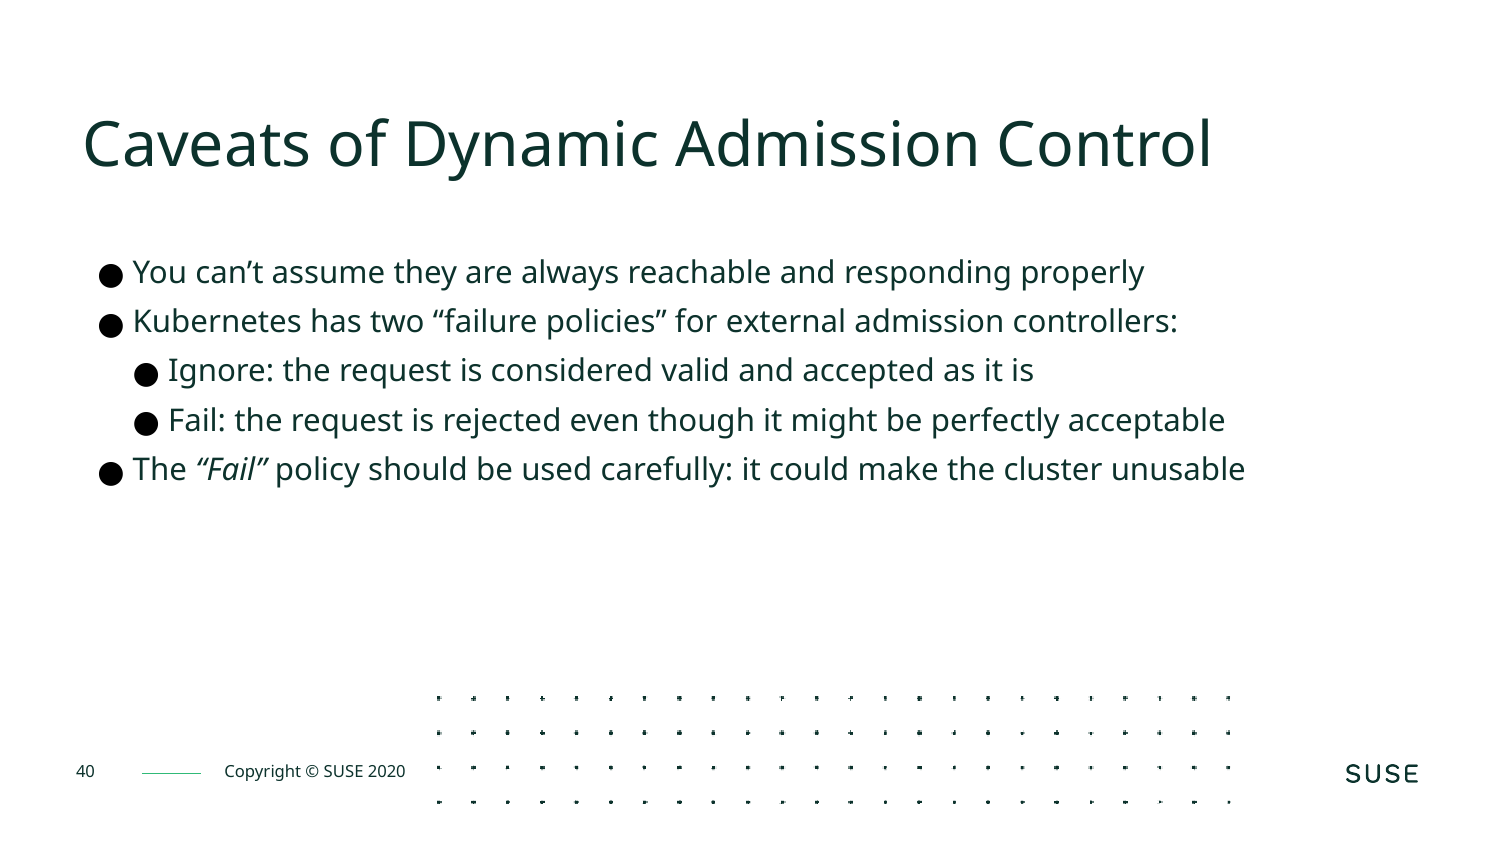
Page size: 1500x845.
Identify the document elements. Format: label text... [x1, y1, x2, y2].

picture [437, 696, 1255, 815]
text_box You can’t assume they are always reachable and responding properly Kubernetes has two “failure policies” for external admission controllers: Ignore: the request is considered valid and accepted as it is Fail: the request is rejected even though it might be perfectly acceptable The “Fail” policy should be used carefully: it could make the cluster unusable [82, 244, 1299, 695]
text_box Caveats of Dynamic Admission Control [82, 103, 1453, 260]
picture [1346, 764, 1418, 783]
